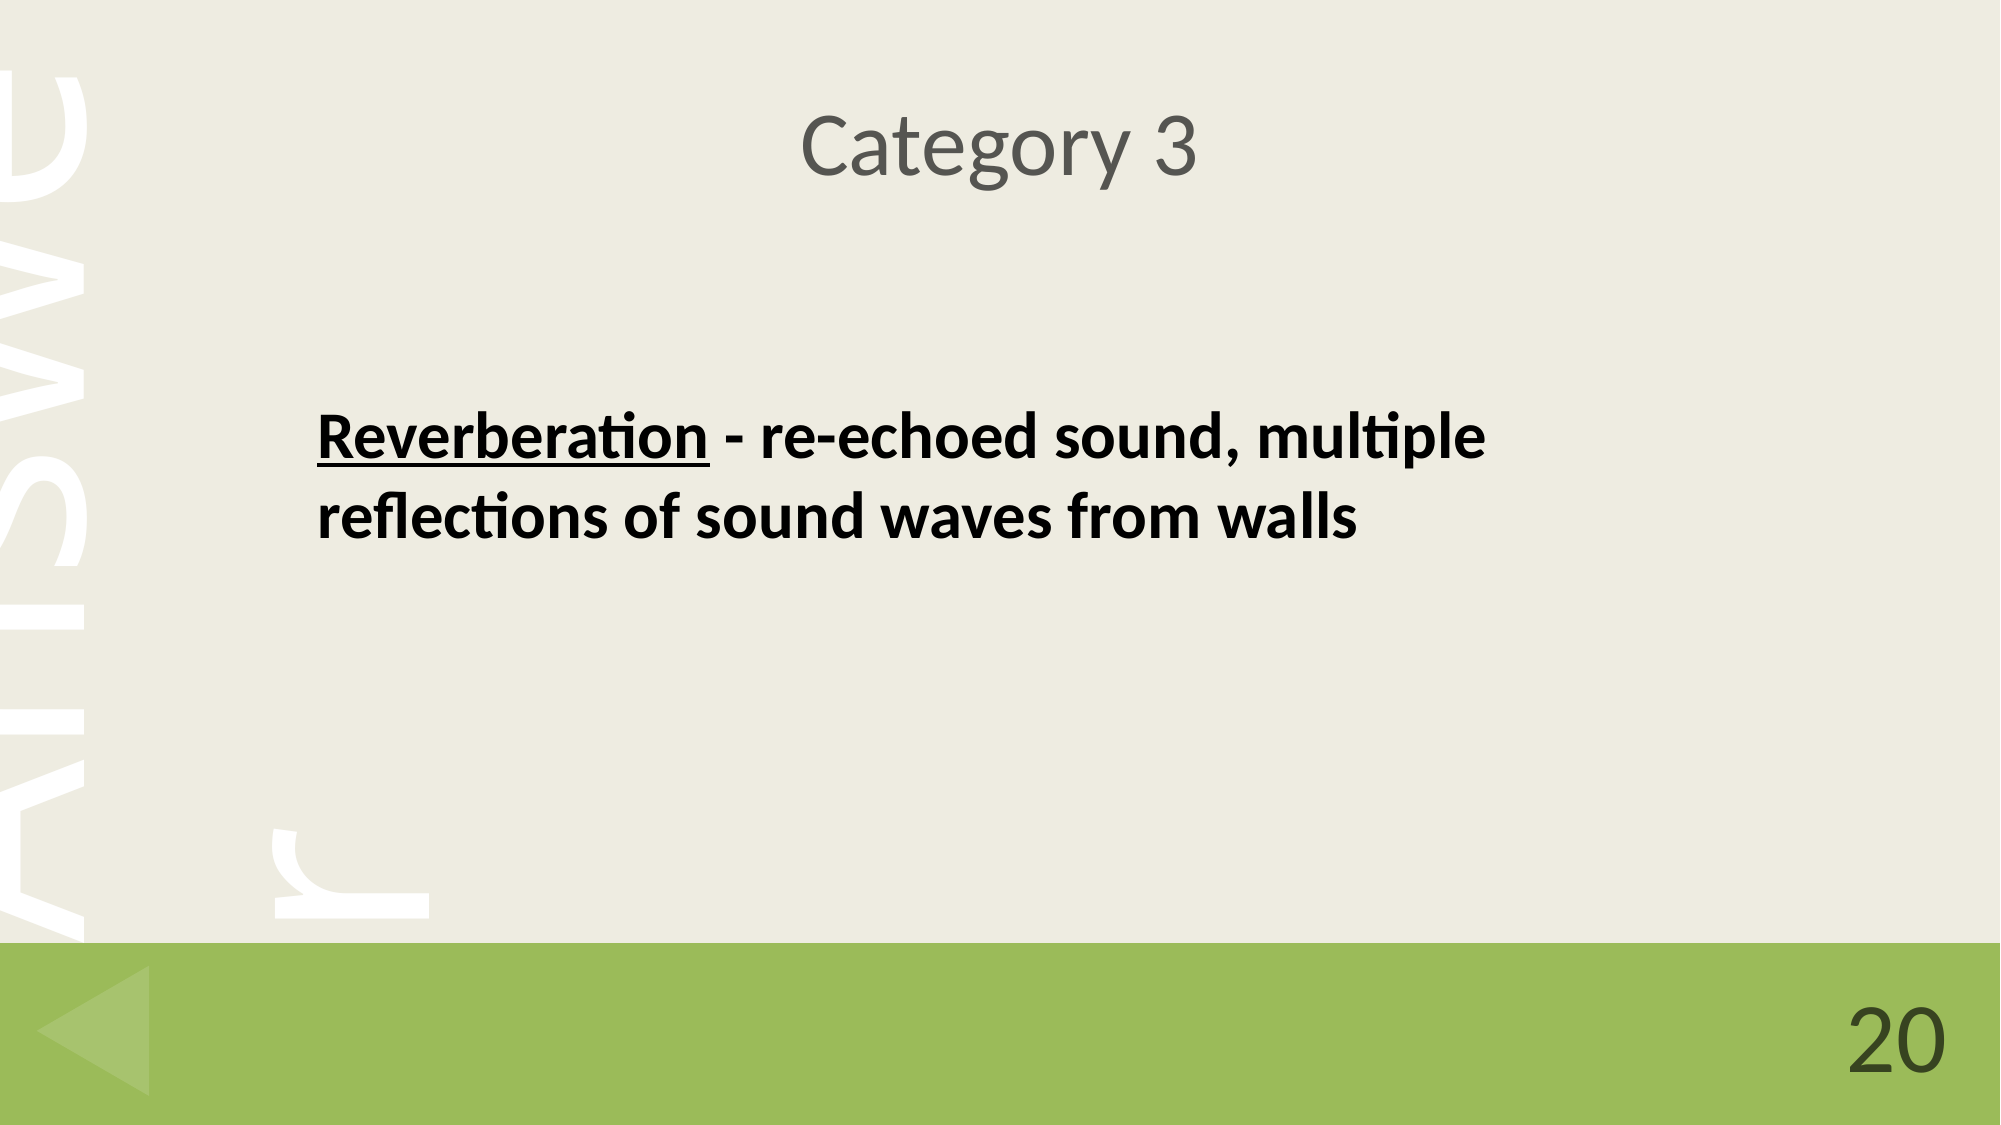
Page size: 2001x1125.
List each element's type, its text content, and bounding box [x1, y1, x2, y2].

list Reverberation - re-echoed sound, multiple reflections of sound waves from walls [302, 307, 1760, 636]
list 20 [1494, 967, 1963, 1097]
title Category 3 [99, 45, 1900, 233]
